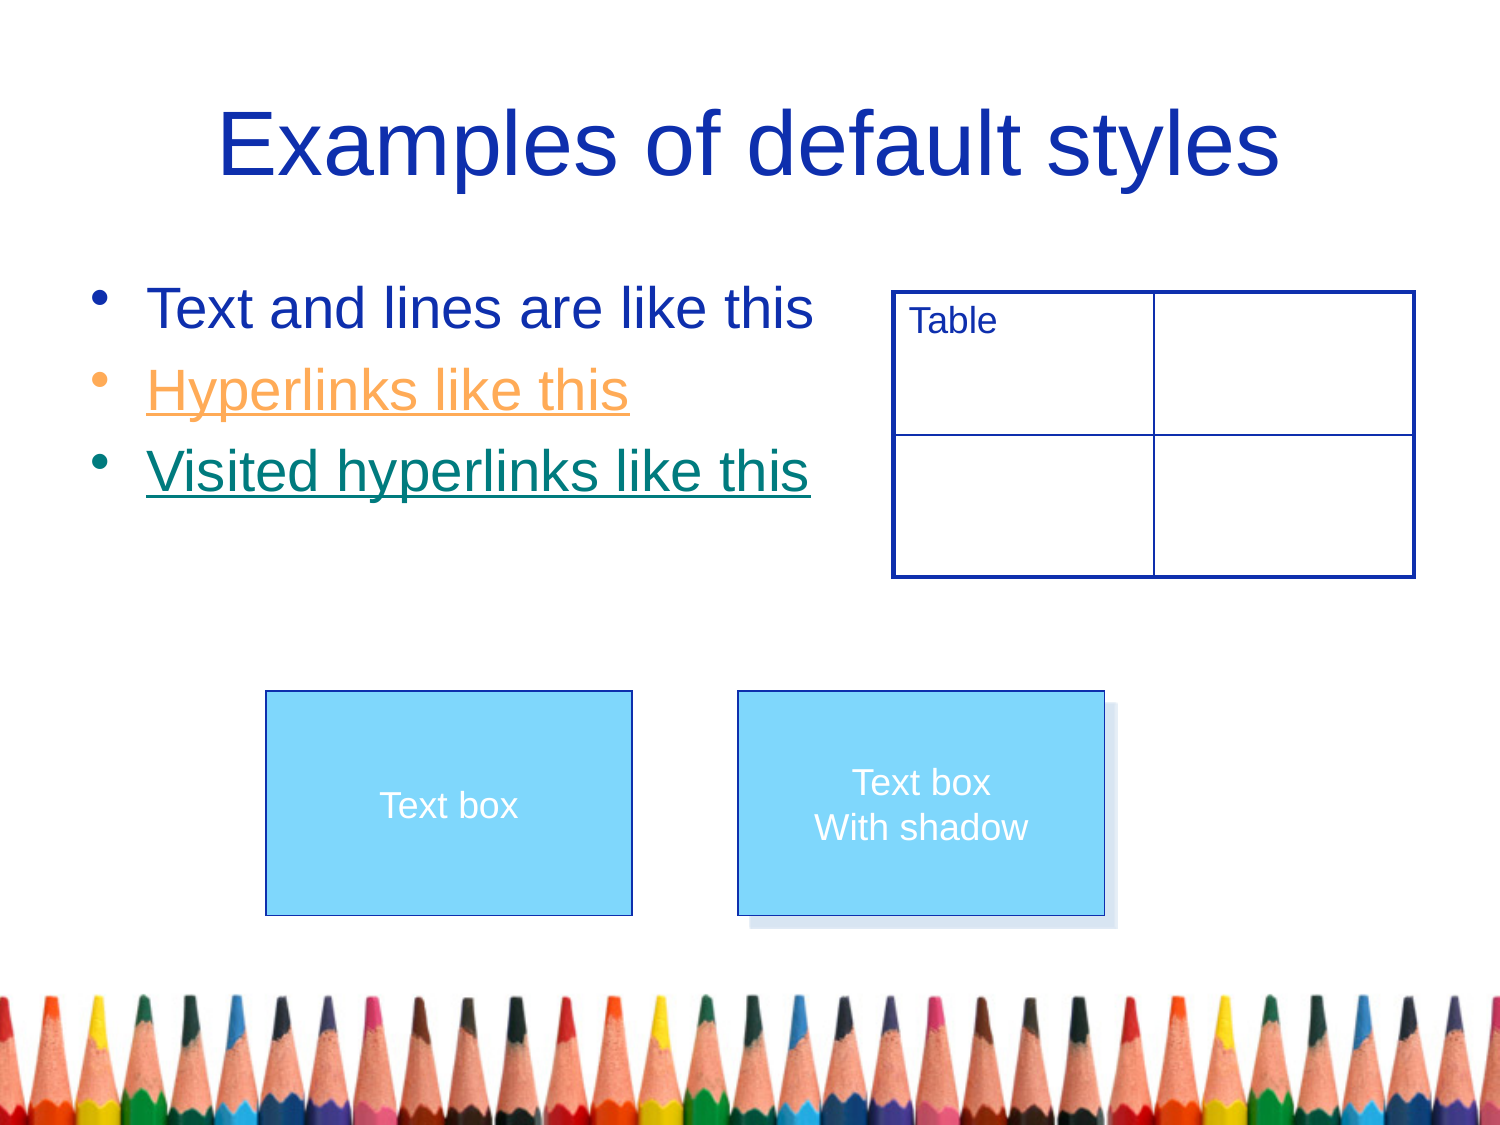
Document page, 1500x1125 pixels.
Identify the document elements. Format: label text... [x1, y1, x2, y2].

table_cell [896, 436, 1153, 575]
list Text and lines are like this Hyperlinks like this Visited hyperlinks like this [75, 262, 845, 1005]
table_header [1155, 294, 1412, 434]
table_cell [1155, 436, 1412, 575]
table_header Table [896, 294, 1153, 434]
text_box Text box [265, 690, 632, 916]
text_box Text box With shadow [738, 690, 1105, 916]
picture [0, 0, 1500, 1125]
title Examples of default styles [75, 45, 1425, 233]
